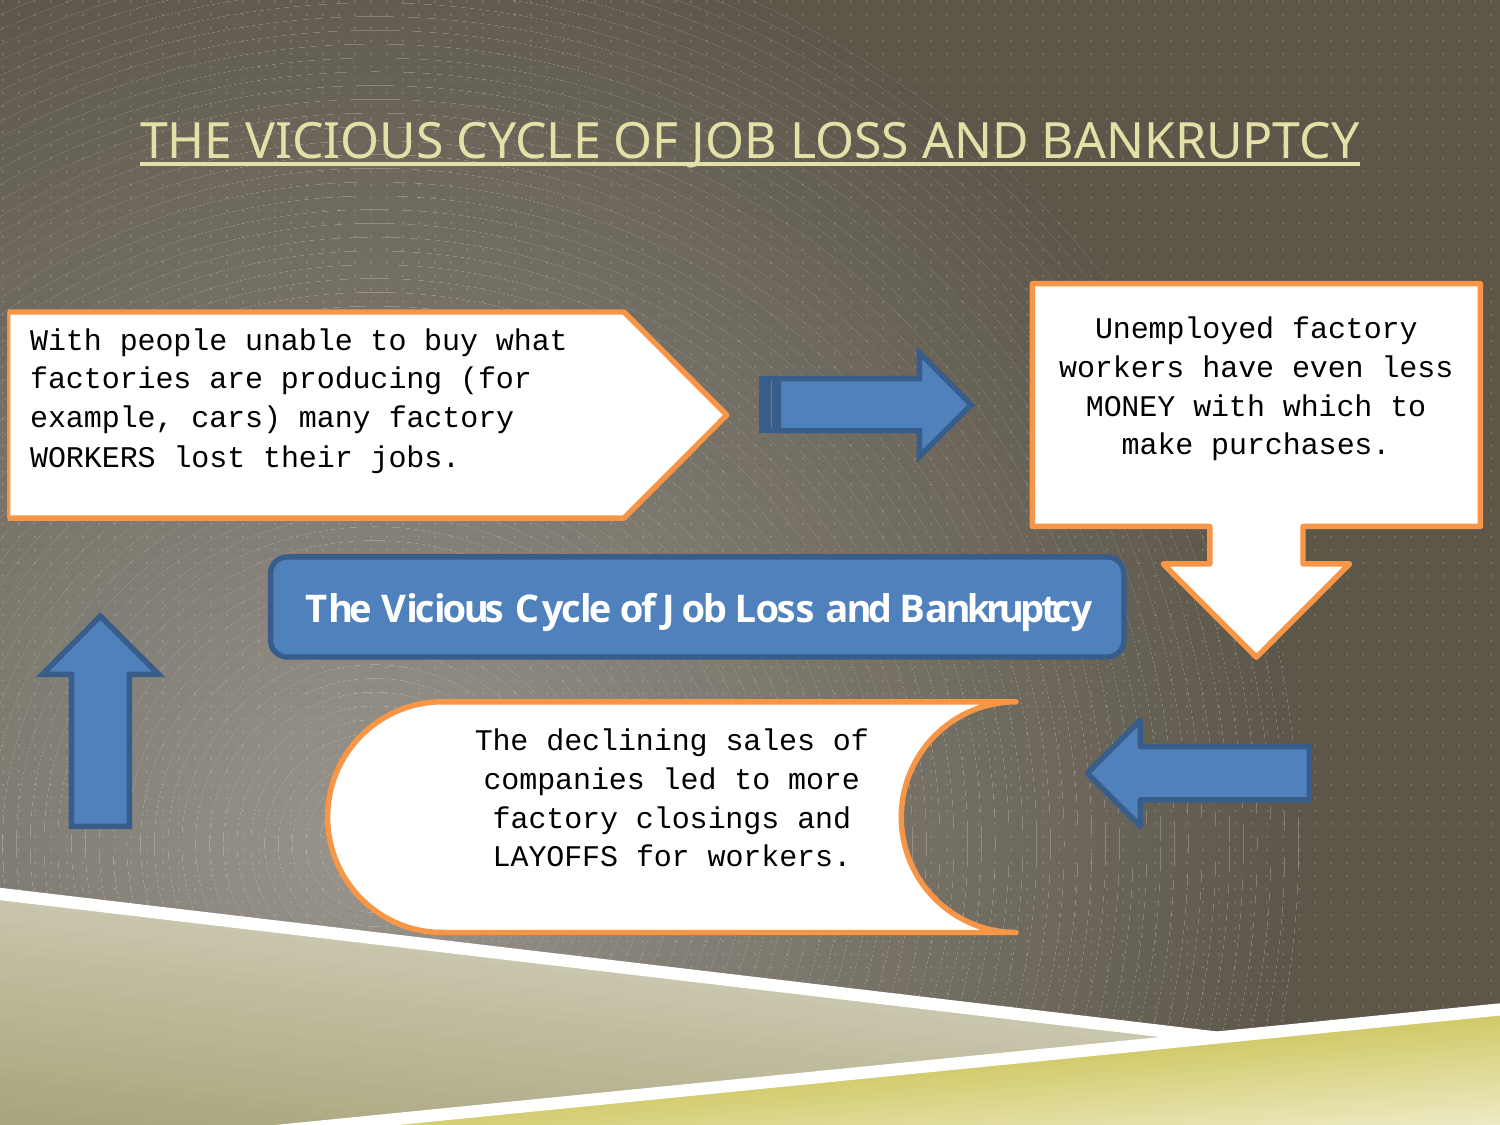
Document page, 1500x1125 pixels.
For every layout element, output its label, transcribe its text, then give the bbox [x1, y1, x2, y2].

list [7, 187, 1486, 938]
title THE Vicious Cycle of job loss and bankruptcy [112, 45, 1388, 187]
